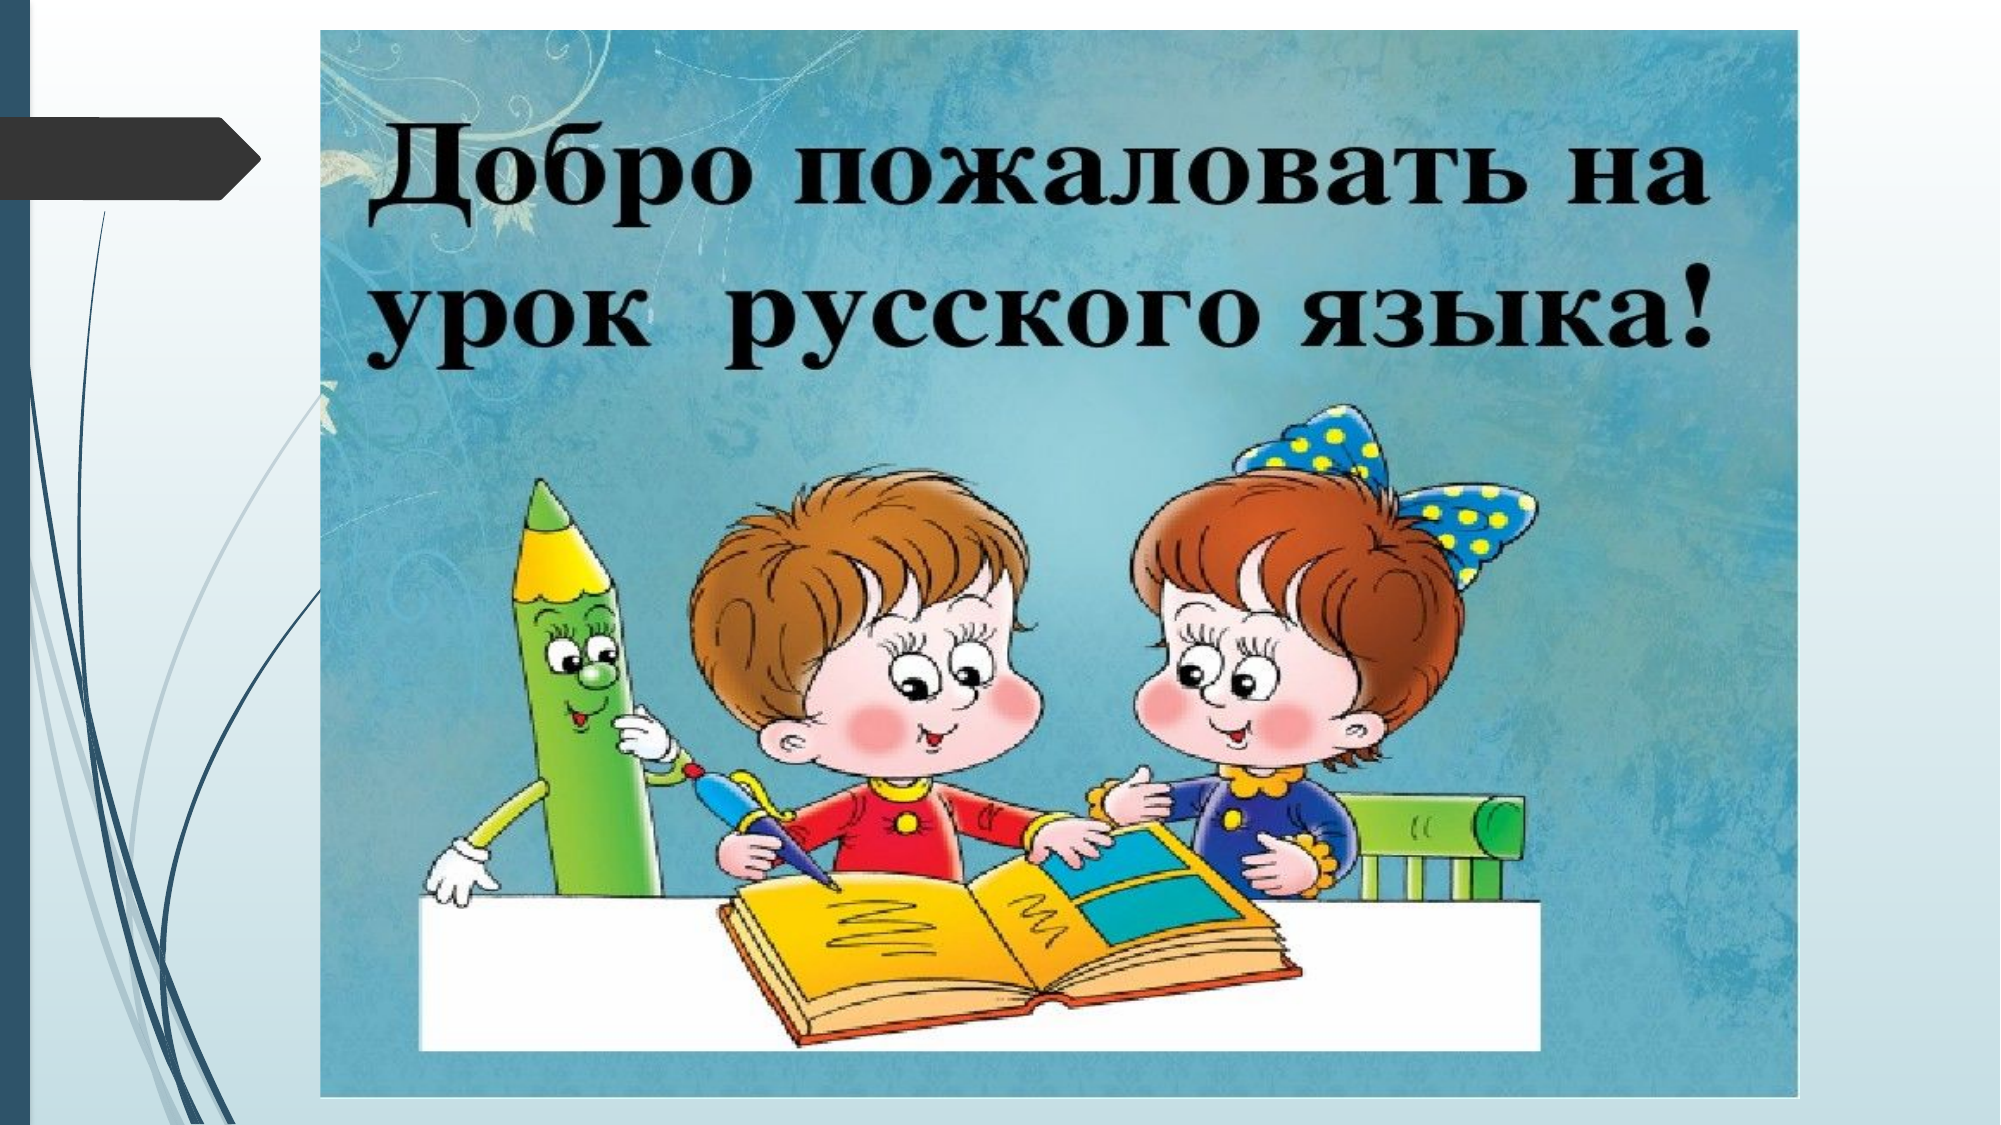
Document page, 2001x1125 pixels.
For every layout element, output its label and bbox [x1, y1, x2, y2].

picture [319, 30, 1801, 1099]
